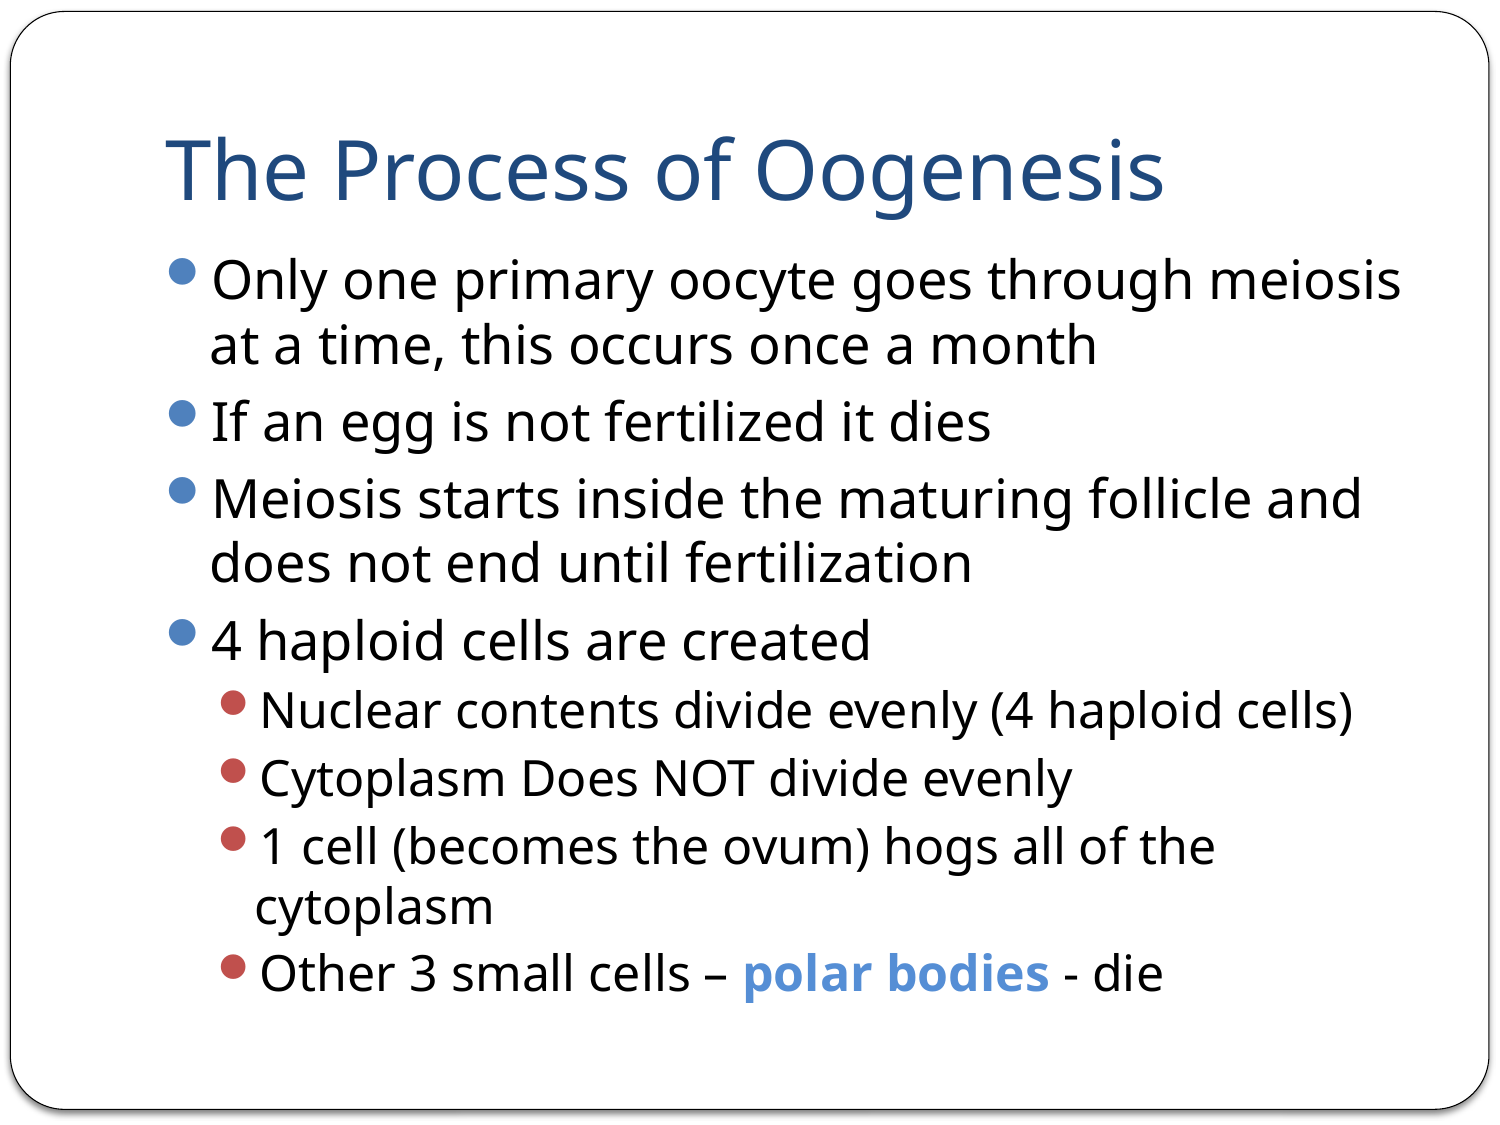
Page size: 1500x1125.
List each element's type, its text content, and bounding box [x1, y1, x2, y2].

title The Process of Oogenesis [150, 45, 1425, 233]
list Only one primary oocyte goes through meiosis at a time, this occurs once a month If an egg is not fertilized it dies Meiosis starts inside the maturing follicle and does not end until fertilization 4 haploid cells are created Nuclear contents divide evenly (4 haploid cells) Cytoplasm Does NOT divide evenly 1 cell (becomes the ovum) hogs all of the cytoplasm Other 3 small cells – polar bodies - die [150, 237, 1425, 988]
